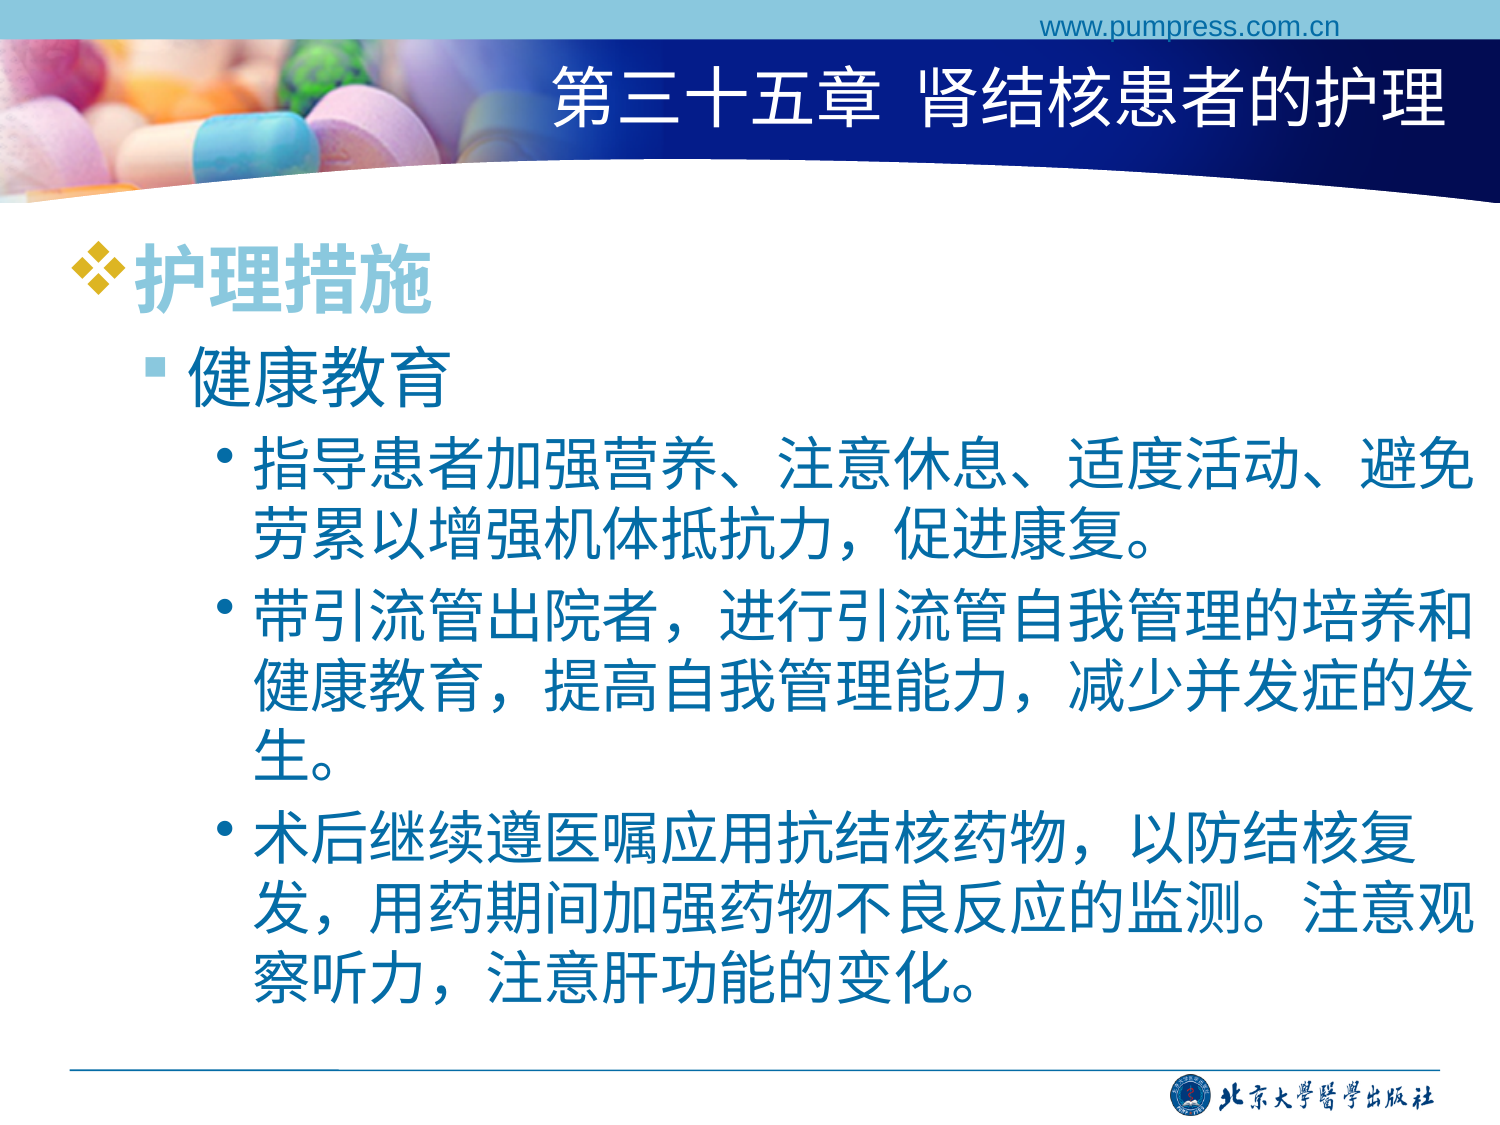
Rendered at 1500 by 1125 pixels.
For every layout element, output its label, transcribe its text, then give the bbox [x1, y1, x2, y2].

picture [0, 40, 1500, 203]
slide_number www.pumpress.com.cn [1025, 0, 1463, 38]
picture [1170, 1074, 1436, 1118]
title 第三十五章 肾结核患者的护理 [137, 49, 1463, 143]
list 护理措施 健康教育 指导患者加强营养、注意休息、适度活动、避免劳累以增强机体抵抗力，促进康复。 带引流管出院者，进行引流管自我管理的培养和健康教育，提高自我管理能力，减少并发症的发生。 术后继续遵医嘱应用抗结核药物，以防结核复发，用药期间加强药物不良反应的监测。注意观察听力，注意肝功能的变化。 [49, 224, 1500, 1026]
